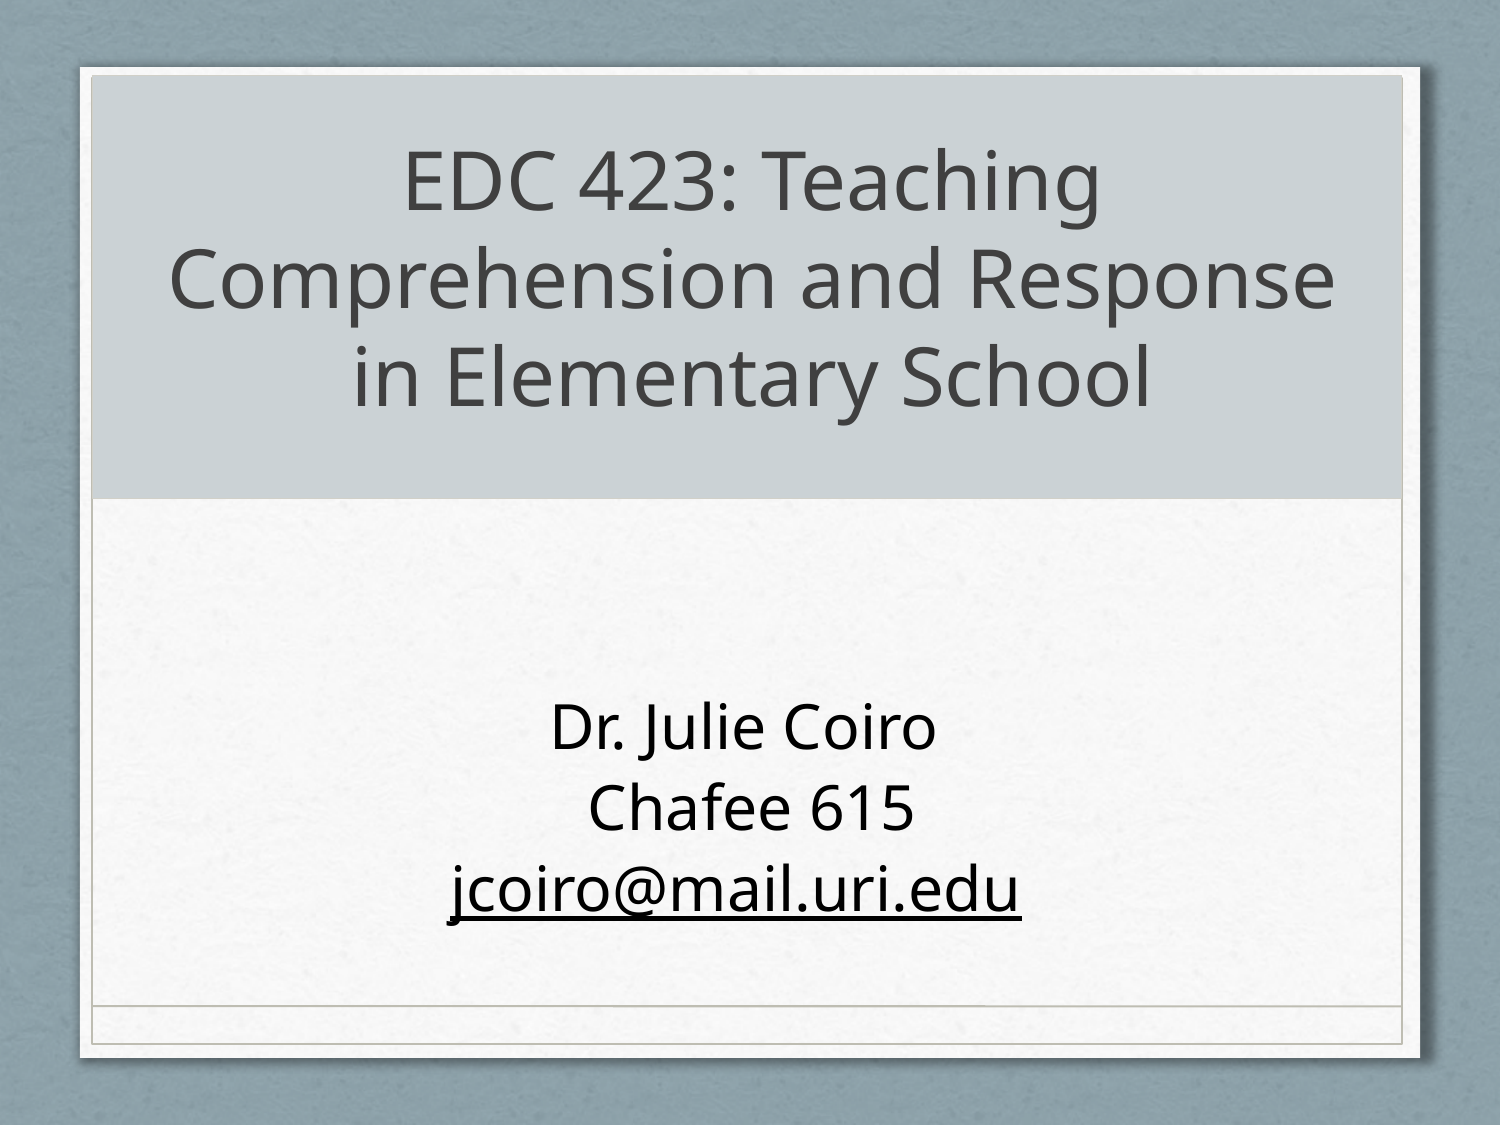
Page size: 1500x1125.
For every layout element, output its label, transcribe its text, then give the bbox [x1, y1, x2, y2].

title EDC 423: Teaching Comprehension and Response in Elementary School [150, 114, 1355, 430]
picture [79, 67, 1421, 1058]
subtitle Dr. Julie Coiro Chafee 615 jcoiro@mail.uri.edu [150, 679, 1355, 967]
